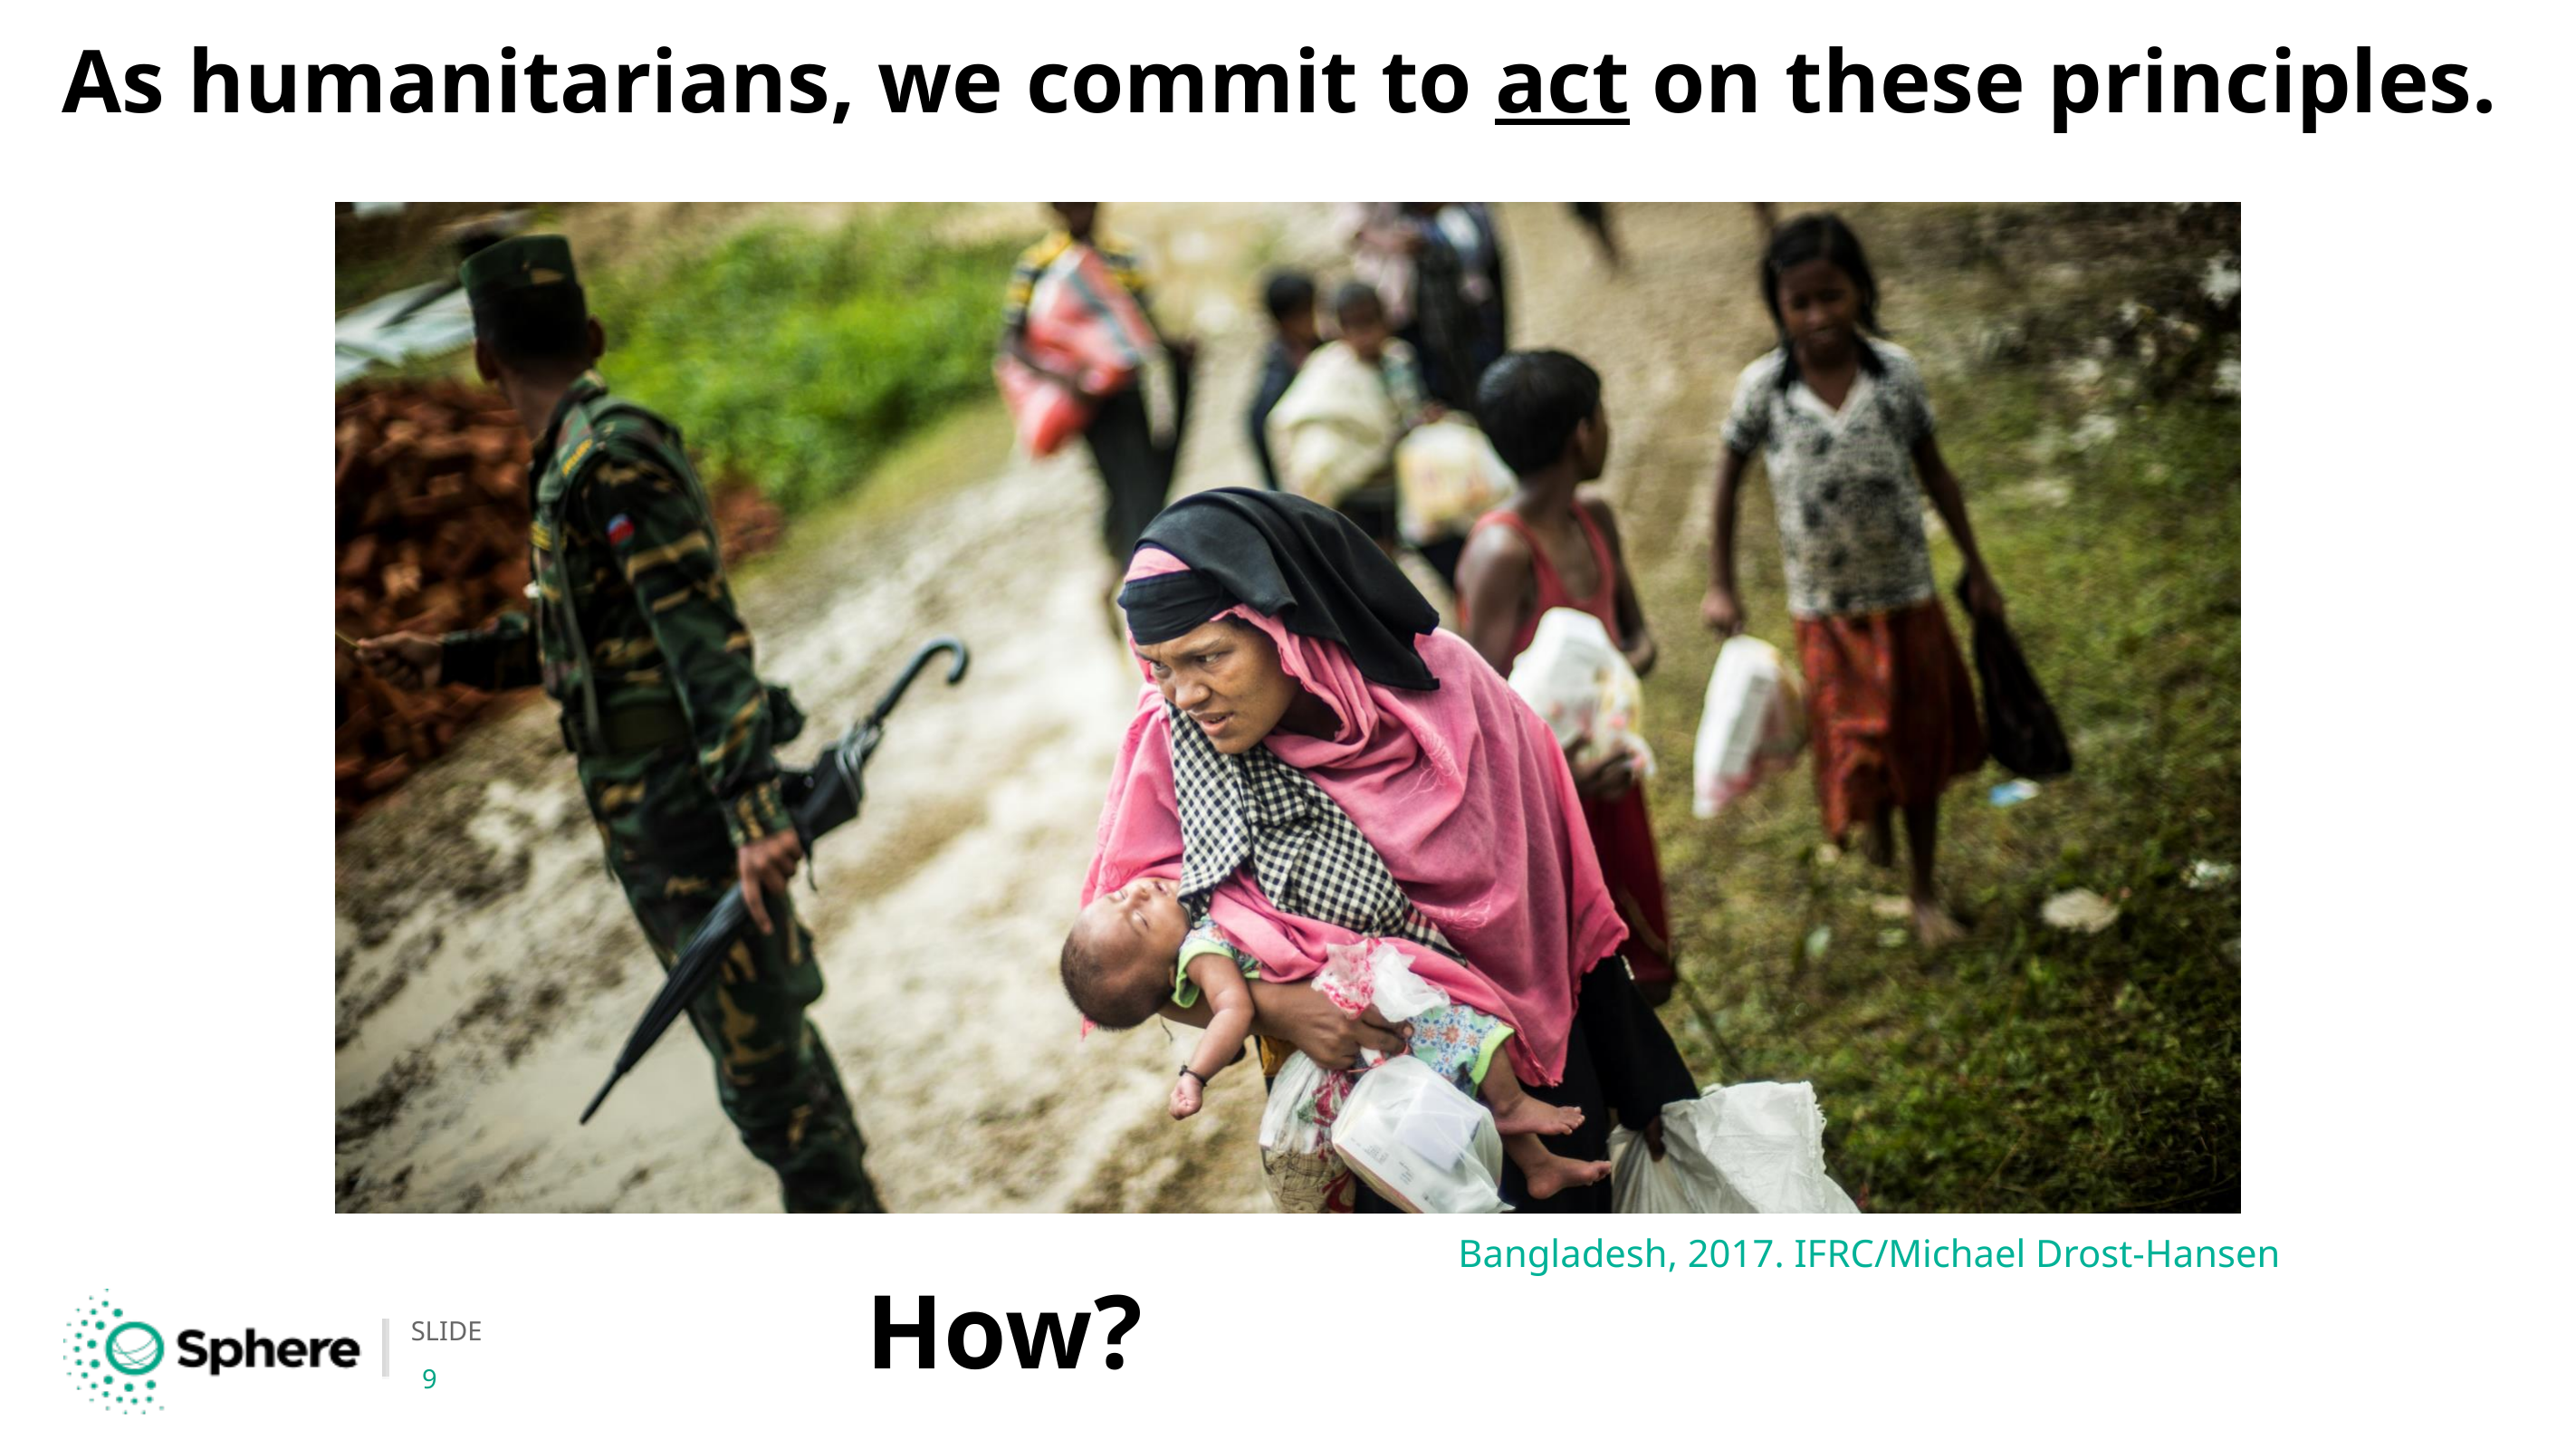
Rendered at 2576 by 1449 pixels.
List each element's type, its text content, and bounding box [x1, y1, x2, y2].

text_box Bangladesh, 2017. IFRC/Michael Drost-Hansen [1451, 1222, 2289, 1283]
text_box As humanitarians, we commit to act on these principles. [48, 18, 2544, 187]
text_box How? [852, 1260, 1288, 1428]
picture [382, 1319, 393, 1379]
picture [63, 1289, 362, 1416]
picture [334, 202, 2241, 1214]
slide_number 9 [414, 1354, 459, 1404]
